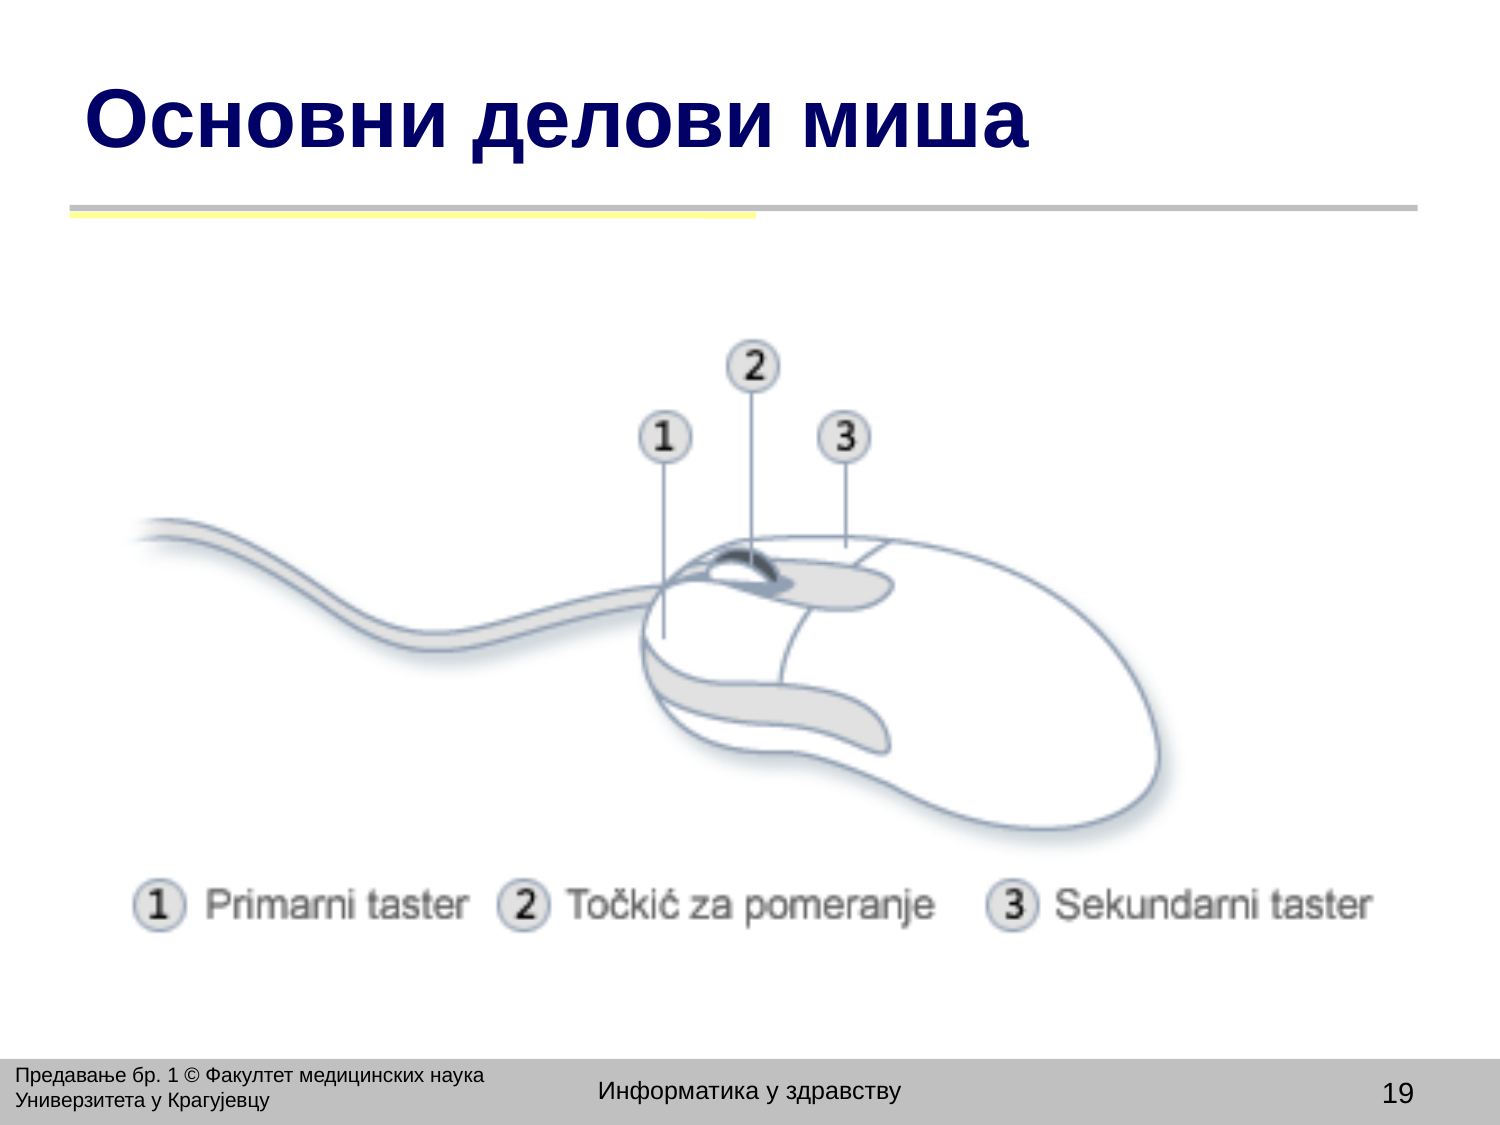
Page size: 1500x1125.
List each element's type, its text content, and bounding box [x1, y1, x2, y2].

slide_number 19 [1079, 1066, 1430, 1125]
title Основни делови миша [69, 19, 1426, 208]
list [107, 280, 1378, 985]
slide_number Предавање бр. 1 © Факултет медицинских наука Универзитета у Крагујевцу [0, 1053, 599, 1108]
footer Информатика у здравству [512, 1066, 988, 1125]
